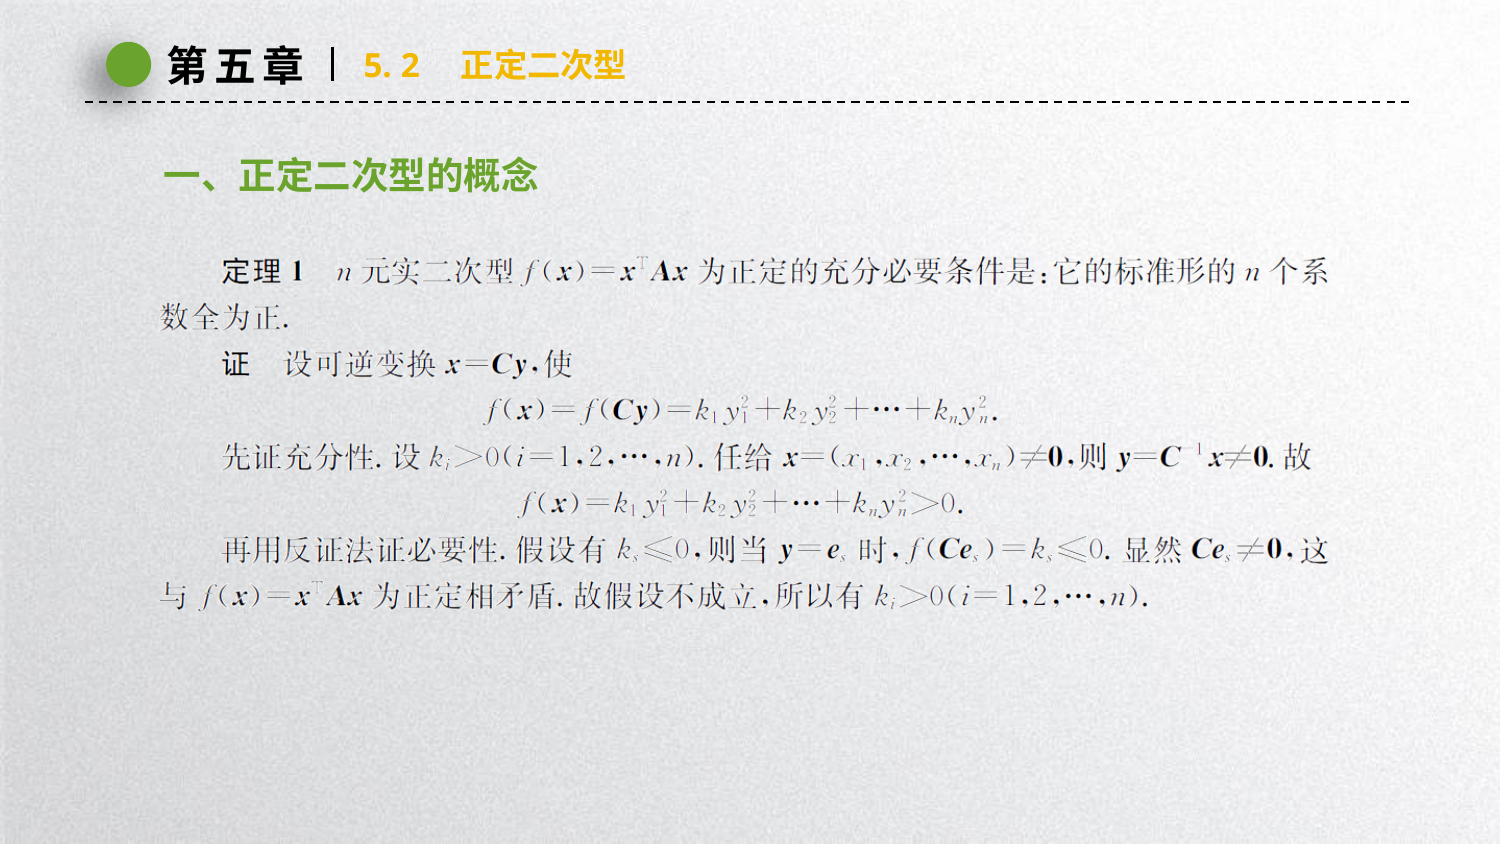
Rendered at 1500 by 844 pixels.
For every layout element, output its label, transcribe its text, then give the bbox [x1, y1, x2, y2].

text_box [104, 39, 152, 90]
text_box 5. 2 正定二次型 [348, 37, 642, 92]
text_box 第五章 [152, 32, 320, 97]
picture [0, 0, 1500, 844]
text_box 一、正定二次型的概念 [148, 144, 1360, 205]
